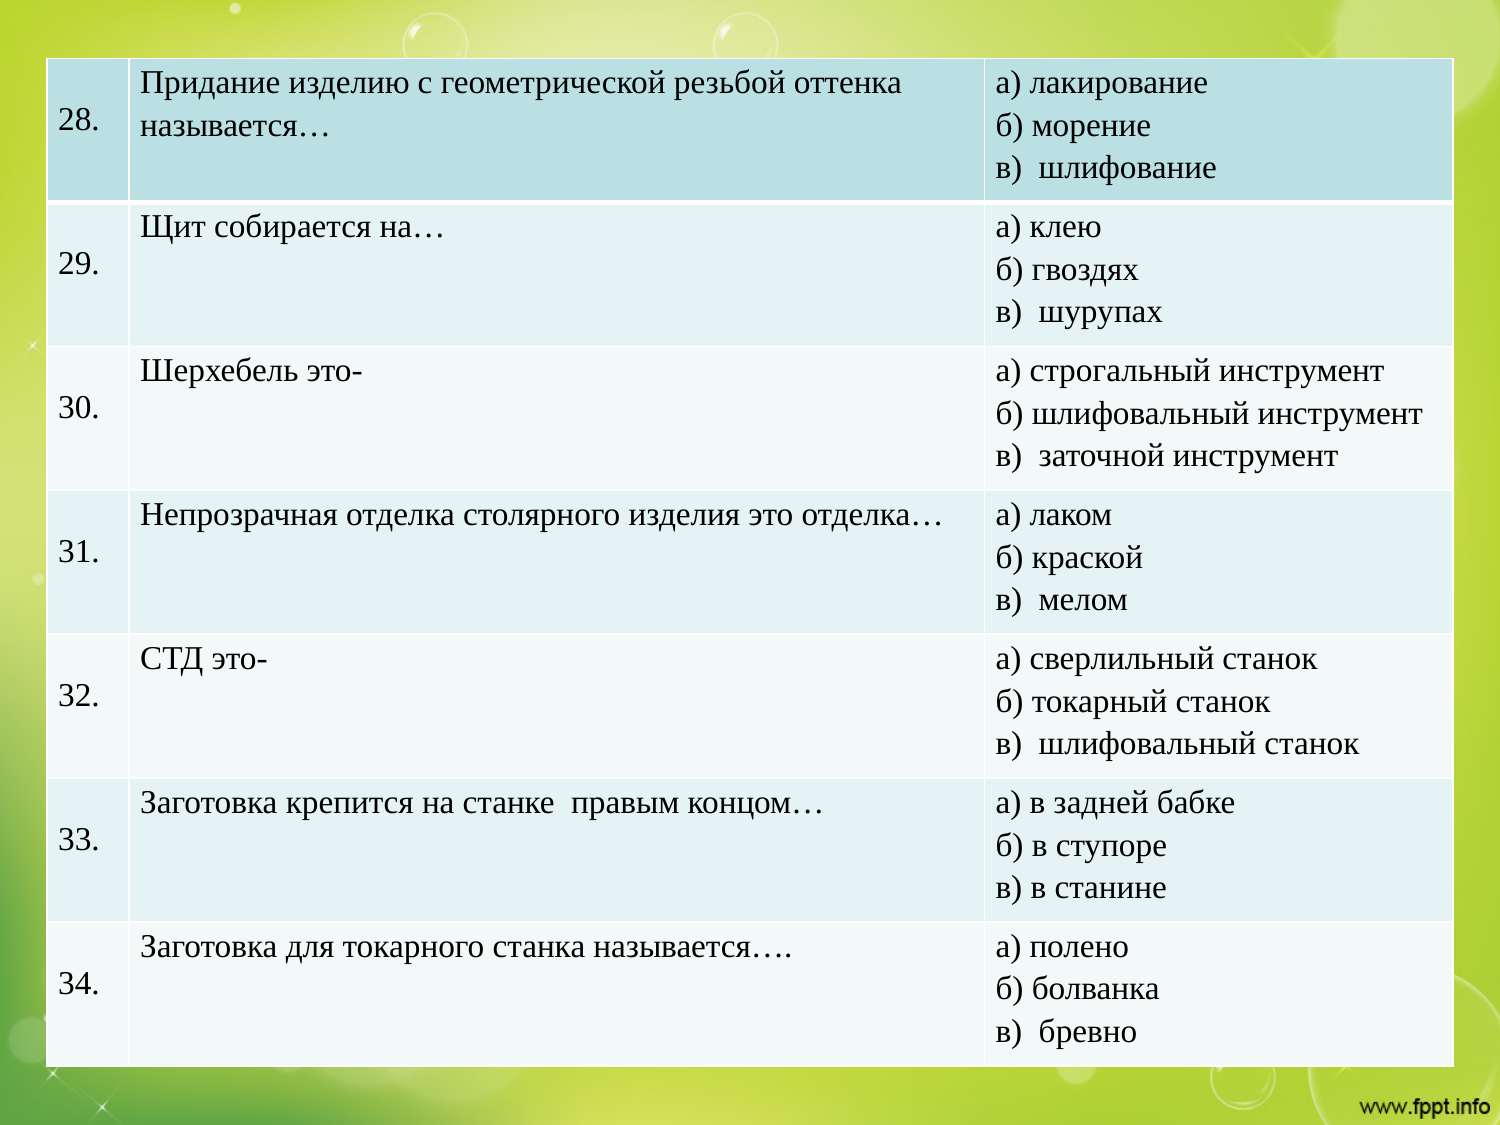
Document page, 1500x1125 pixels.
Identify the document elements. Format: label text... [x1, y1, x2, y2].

table_cell а) строгальный инструмент б) шлифовальный инструмент в) заточной инструмент [985, 347, 1452, 489]
table_header 28. [48, 59, 128, 200]
table_cell Заготовка крепится на станке правым концом… [130, 779, 984, 921]
table_cell 32. [48, 635, 128, 777]
table_cell Шерхебель это- [130, 347, 984, 489]
table_cell Щит собирается на… [130, 205, 984, 346]
table_cell а) лаком б) краской в) мелом [985, 491, 1452, 633]
table_cell Непрозрачная отделка столярного изделия это отделка… [130, 491, 984, 633]
table_cell а) сверлильный станок б) токарный станок в) шлифовальный станок [985, 635, 1452, 777]
table_cell 31. [48, 491, 128, 633]
table_cell а) полено б) болванка в) бревно [985, 923, 1452, 1065]
table_cell а) в задней бабке б) в ступоре в) в станине [985, 779, 1452, 921]
table_cell а) клею б) гвоздях в) шурупах [985, 205, 1452, 346]
table_cell Заготовка для токарного станка называется…. [130, 923, 984, 1065]
table_cell 29. [48, 205, 128, 346]
table_cell 30. [48, 347, 128, 489]
table_cell 34. [48, 923, 128, 1065]
table_cell СТД это- [130, 635, 984, 777]
picture [0, 0, 1500, 1125]
table_header а) лакирование б) морение в) шлифование [985, 59, 1452, 200]
table_cell 33. [48, 779, 128, 921]
table_header Придание изделию с геометрической резьбой оттенка называется… [130, 59, 984, 200]
